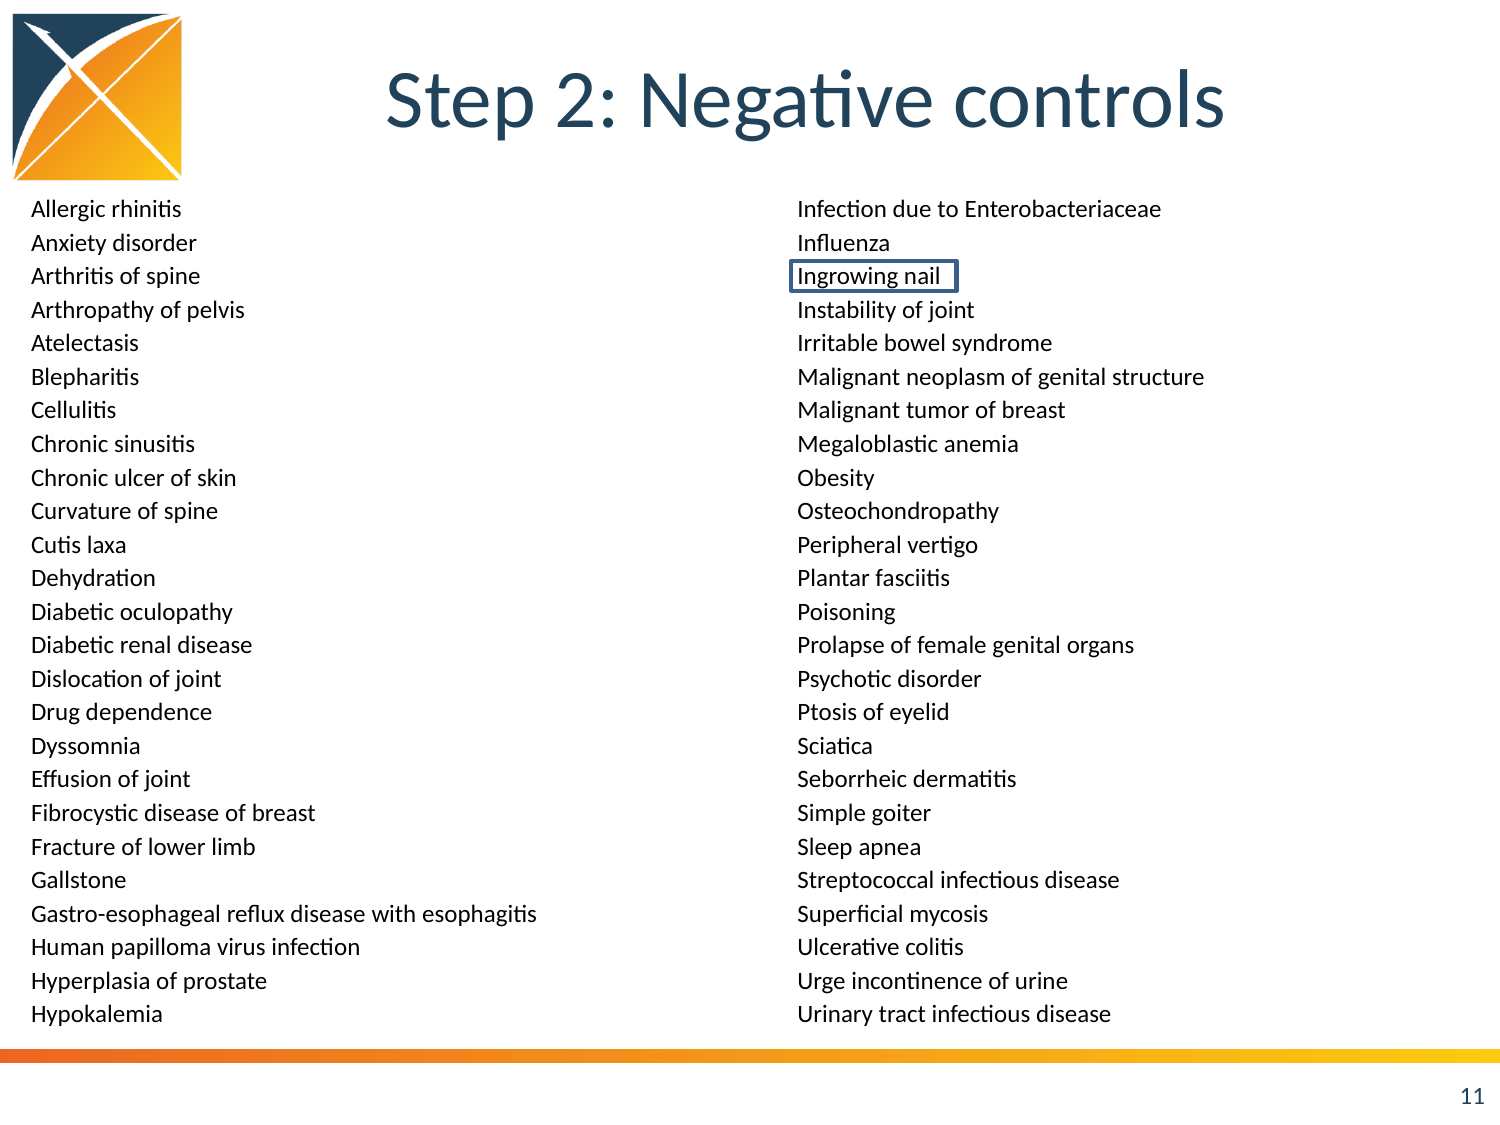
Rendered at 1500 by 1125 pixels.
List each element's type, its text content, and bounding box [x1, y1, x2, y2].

table_cell Superficial mycosis [796, 895, 1406, 928]
table_cell Ulcerative colitis [796, 928, 1406, 962]
table_cell Poisoning [796, 593, 1406, 626]
table_cell Diabetic oculopathy [29, 593, 796, 626]
table_cell Obesity [796, 459, 1406, 492]
table_cell Hyperplasia of prostate [29, 962, 796, 995]
table_cell Sciatica [796, 727, 1406, 761]
table_cell Dyssomnia [29, 727, 796, 761]
table_cell Influenza [796, 224, 1406, 257]
slide_number 11 [1149, 1065, 1500, 1125]
title Step 2: Negative controls [187, 24, 1425, 163]
table_cell Gastro-esophageal reflux disease with esophagitis [29, 895, 796, 928]
table_cell Dehydration [29, 559, 796, 593]
table_cell Simple goiter [796, 794, 1406, 828]
table_cell Ingrowing nail [796, 257, 1406, 291]
table_cell Anxiety disorder [29, 224, 796, 257]
table_cell Drug dependence [29, 694, 796, 727]
table_cell Seborrheic dermatitis [796, 761, 1406, 794]
table_cell Cutis laxa [29, 526, 796, 559]
table_cell Gallstone [29, 861, 796, 895]
picture [0, 0, 206, 200]
table_cell Chronic sinusitis [29, 425, 796, 459]
table_cell Blepharitis [29, 358, 796, 392]
table_cell Irritable bowel syndrome [796, 325, 1406, 358]
table_header Allergic rhinitis [29, 190, 796, 224]
table_cell Prolapse of female genital organs [796, 626, 1406, 660]
table_cell Ptosis of eyelid [796, 694, 1406, 727]
table_cell Human papilloma virus infection [29, 928, 796, 962]
table_cell Malignant tumor of breast [796, 392, 1406, 425]
table_cell Atelectasis [29, 325, 796, 358]
table_cell Dislocation of joint [29, 660, 796, 694]
table_header Infection due to Enterobacteriaceae [796, 190, 1406, 224]
table_cell Hypokalemia [29, 995, 796, 1029]
table_cell Chronic ulcer of skin [29, 459, 796, 492]
table_cell Diabetic renal disease [29, 626, 796, 660]
table_cell Arthritis of spine [29, 257, 796, 291]
text_box [789, 259, 959, 293]
table_cell Osteochondropathy [796, 492, 1406, 526]
table_cell Urinary tract infectious disease [796, 995, 1406, 1029]
table_cell Streptococcal infectious disease [796, 861, 1406, 895]
table_cell Fibrocystic disease of breast [29, 794, 796, 828]
table_cell Effusion of joint [29, 761, 796, 794]
table_cell Megaloblastic anemia [796, 425, 1406, 459]
table_cell Fracture of lower limb [29, 828, 796, 861]
table_cell Urge incontinence of urine [796, 962, 1406, 995]
table_cell Arthropathy of pelvis [29, 291, 796, 325]
table_cell Sleep apnea [796, 828, 1406, 861]
table_cell Cellulitis [29, 392, 796, 425]
table_cell Plantar fasciitis [796, 559, 1406, 593]
table_cell Instability of joint [796, 291, 1406, 325]
table_cell Psychotic disorder [796, 660, 1406, 694]
table_cell Peripheral vertigo [796, 526, 1406, 559]
table_cell Curvature of spine [29, 492, 796, 526]
table_cell Malignant neoplasm of genital structure [796, 358, 1406, 392]
